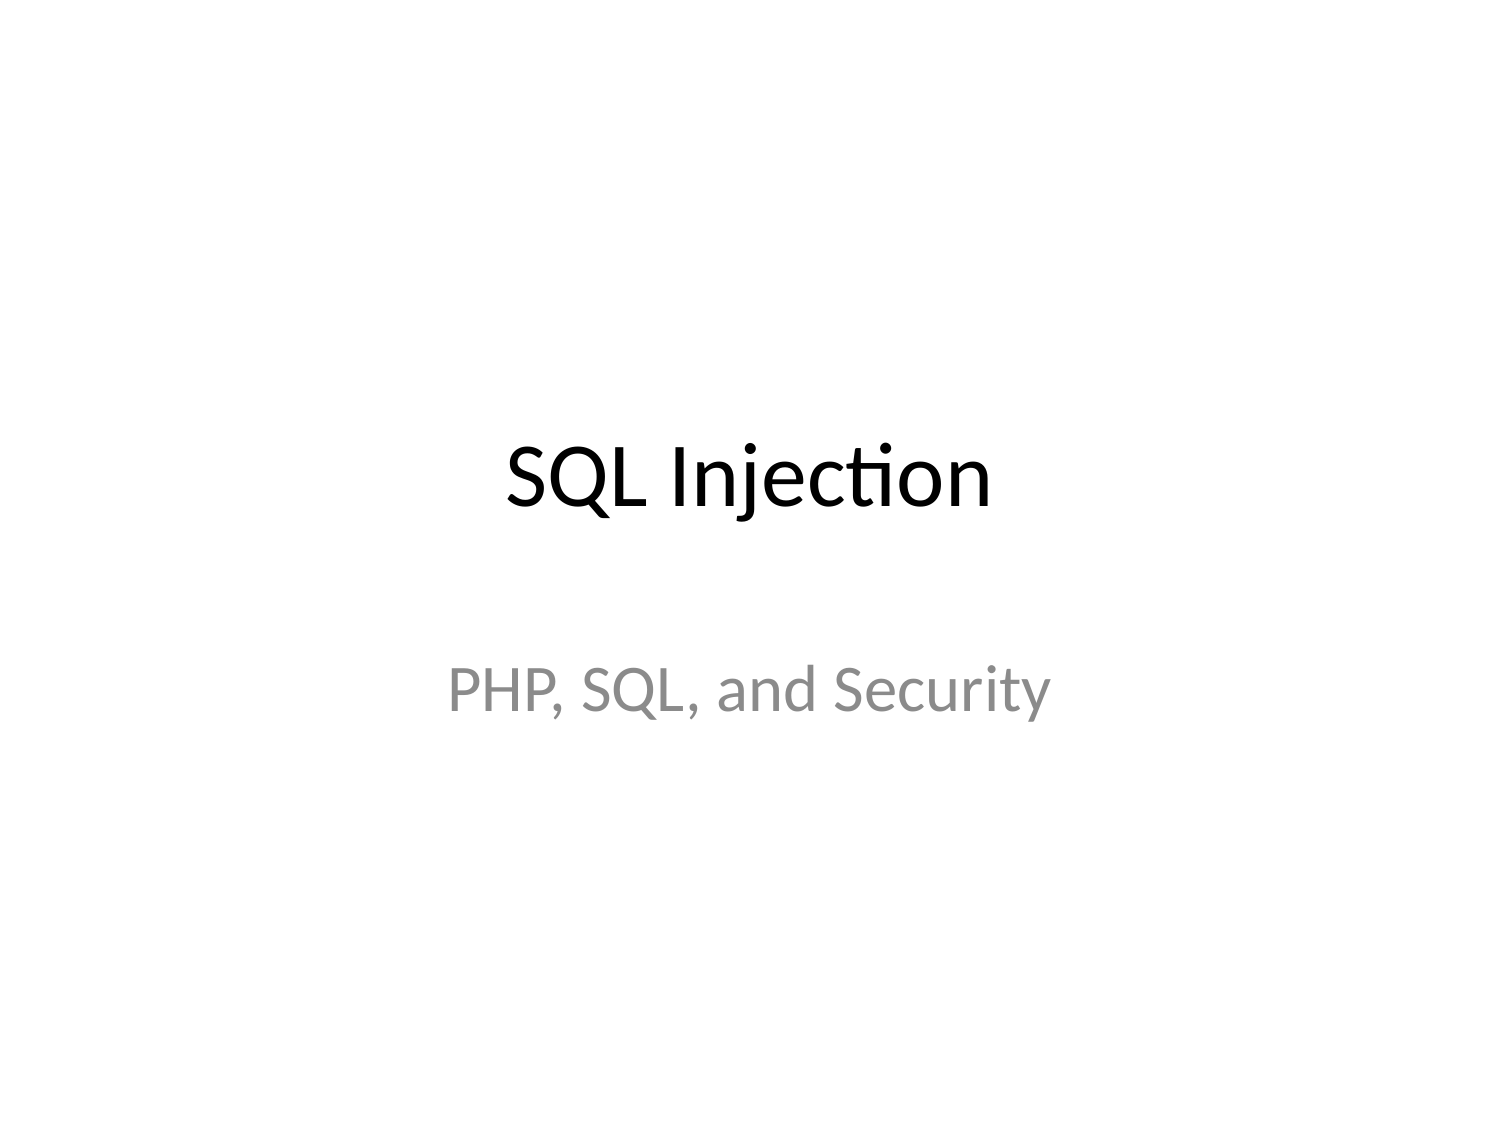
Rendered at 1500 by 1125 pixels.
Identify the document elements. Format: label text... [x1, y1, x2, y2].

title SQL Injection [112, 349, 1388, 591]
subtitle PHP, SQL, and Security [225, 637, 1275, 925]
